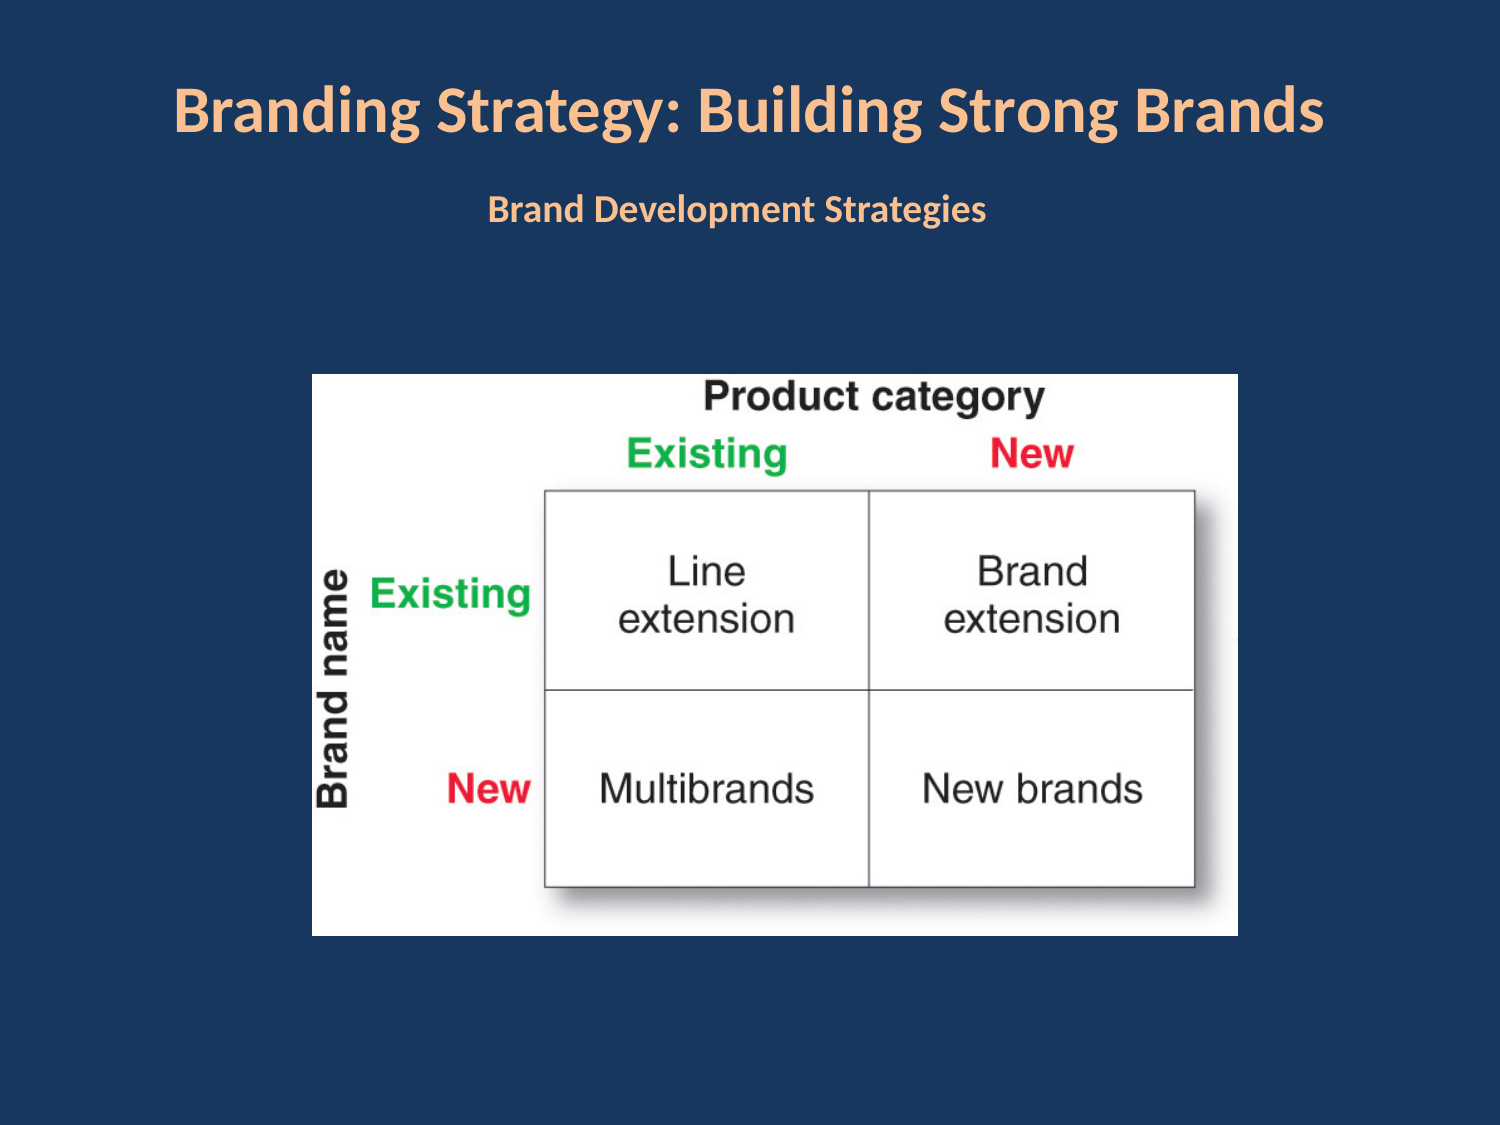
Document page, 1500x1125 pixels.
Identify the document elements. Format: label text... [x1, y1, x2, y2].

list Brand Development Strategies [150, 174, 1325, 238]
title Branding Strategy: Building Strong Brands [0, 12, 1500, 200]
picture [312, 374, 1238, 936]
